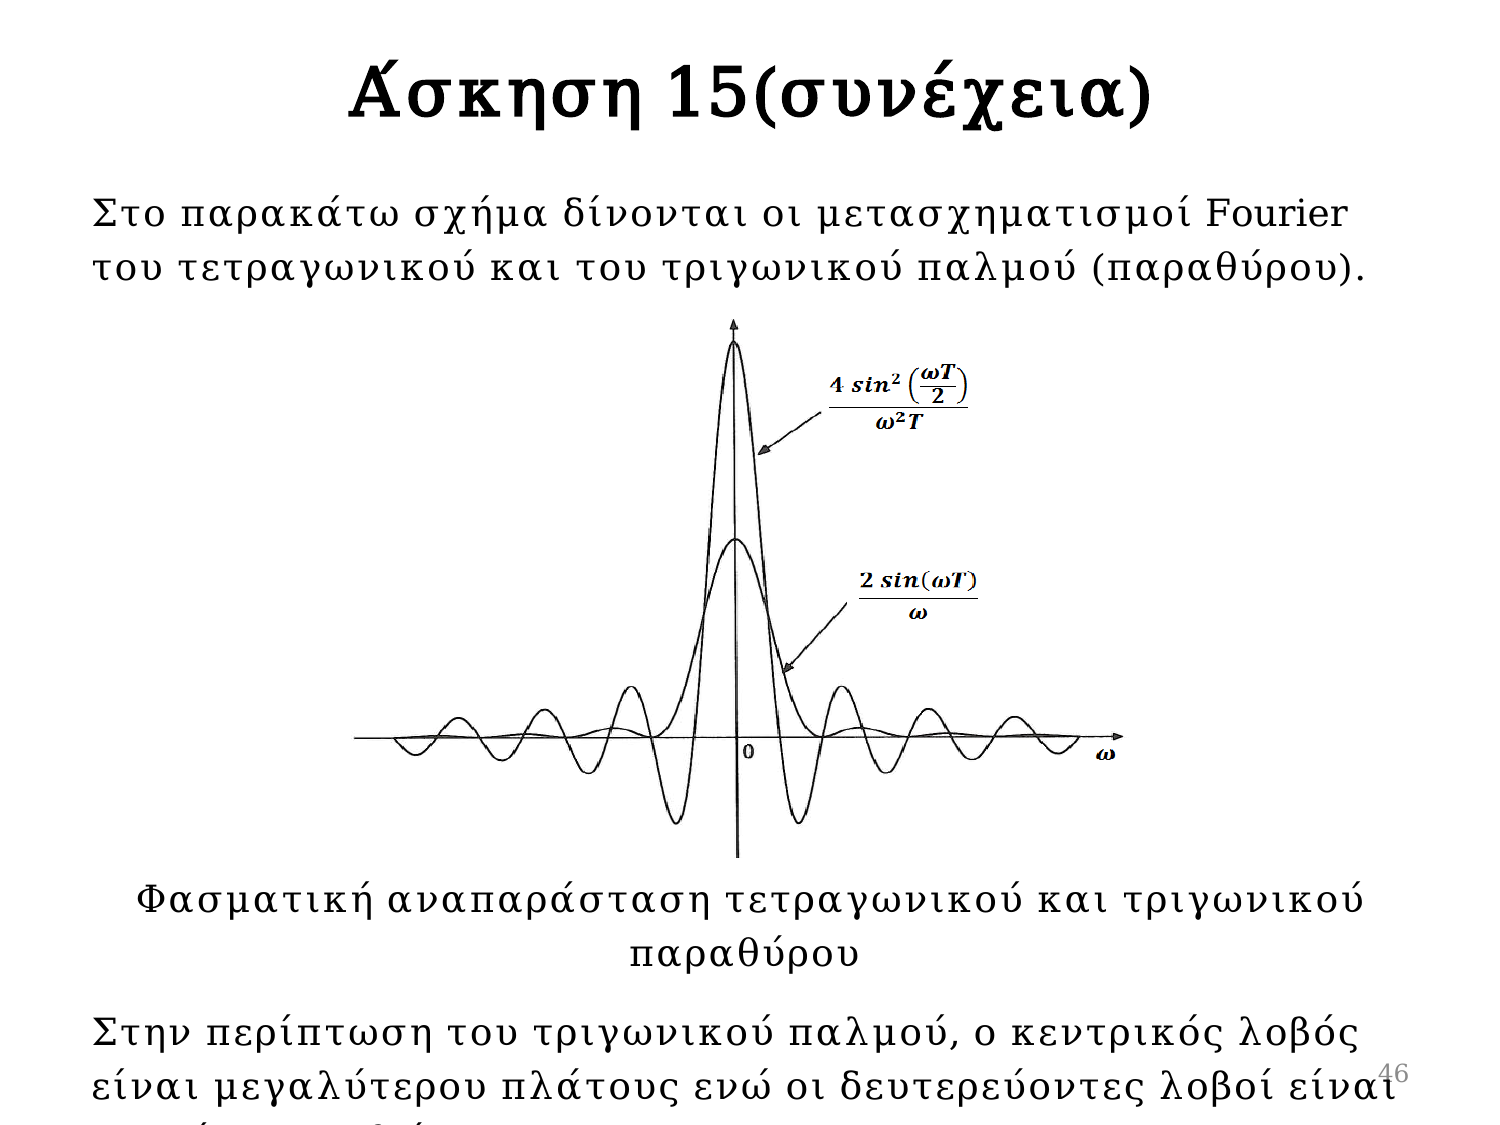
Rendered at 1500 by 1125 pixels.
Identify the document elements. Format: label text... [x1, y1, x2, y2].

title Άσκηση 15(συνέχεια) [75, 19, 1425, 159]
picture [348, 302, 1140, 859]
list Στο παρακάτω σχήμα δίνονται οι μετασχηματισμοί Fourier του τετραγωνικού και του τριγωνικού παλμού (παραθύρου). Φασματική αναπαράσταση τετραγωνικού και τριγωνικού παραθύρου Στην περίπτωση του τριγωνικού παλμού, ο κεντρικός λοβός είναι μεγαλύτερου πλάτους ενώ οι δευτερεύοντες λοβοί είναι μικρότερου πλάτους. [75, 172, 1425, 1071]
slide_number 46 [1222, 1042, 1425, 1103]
